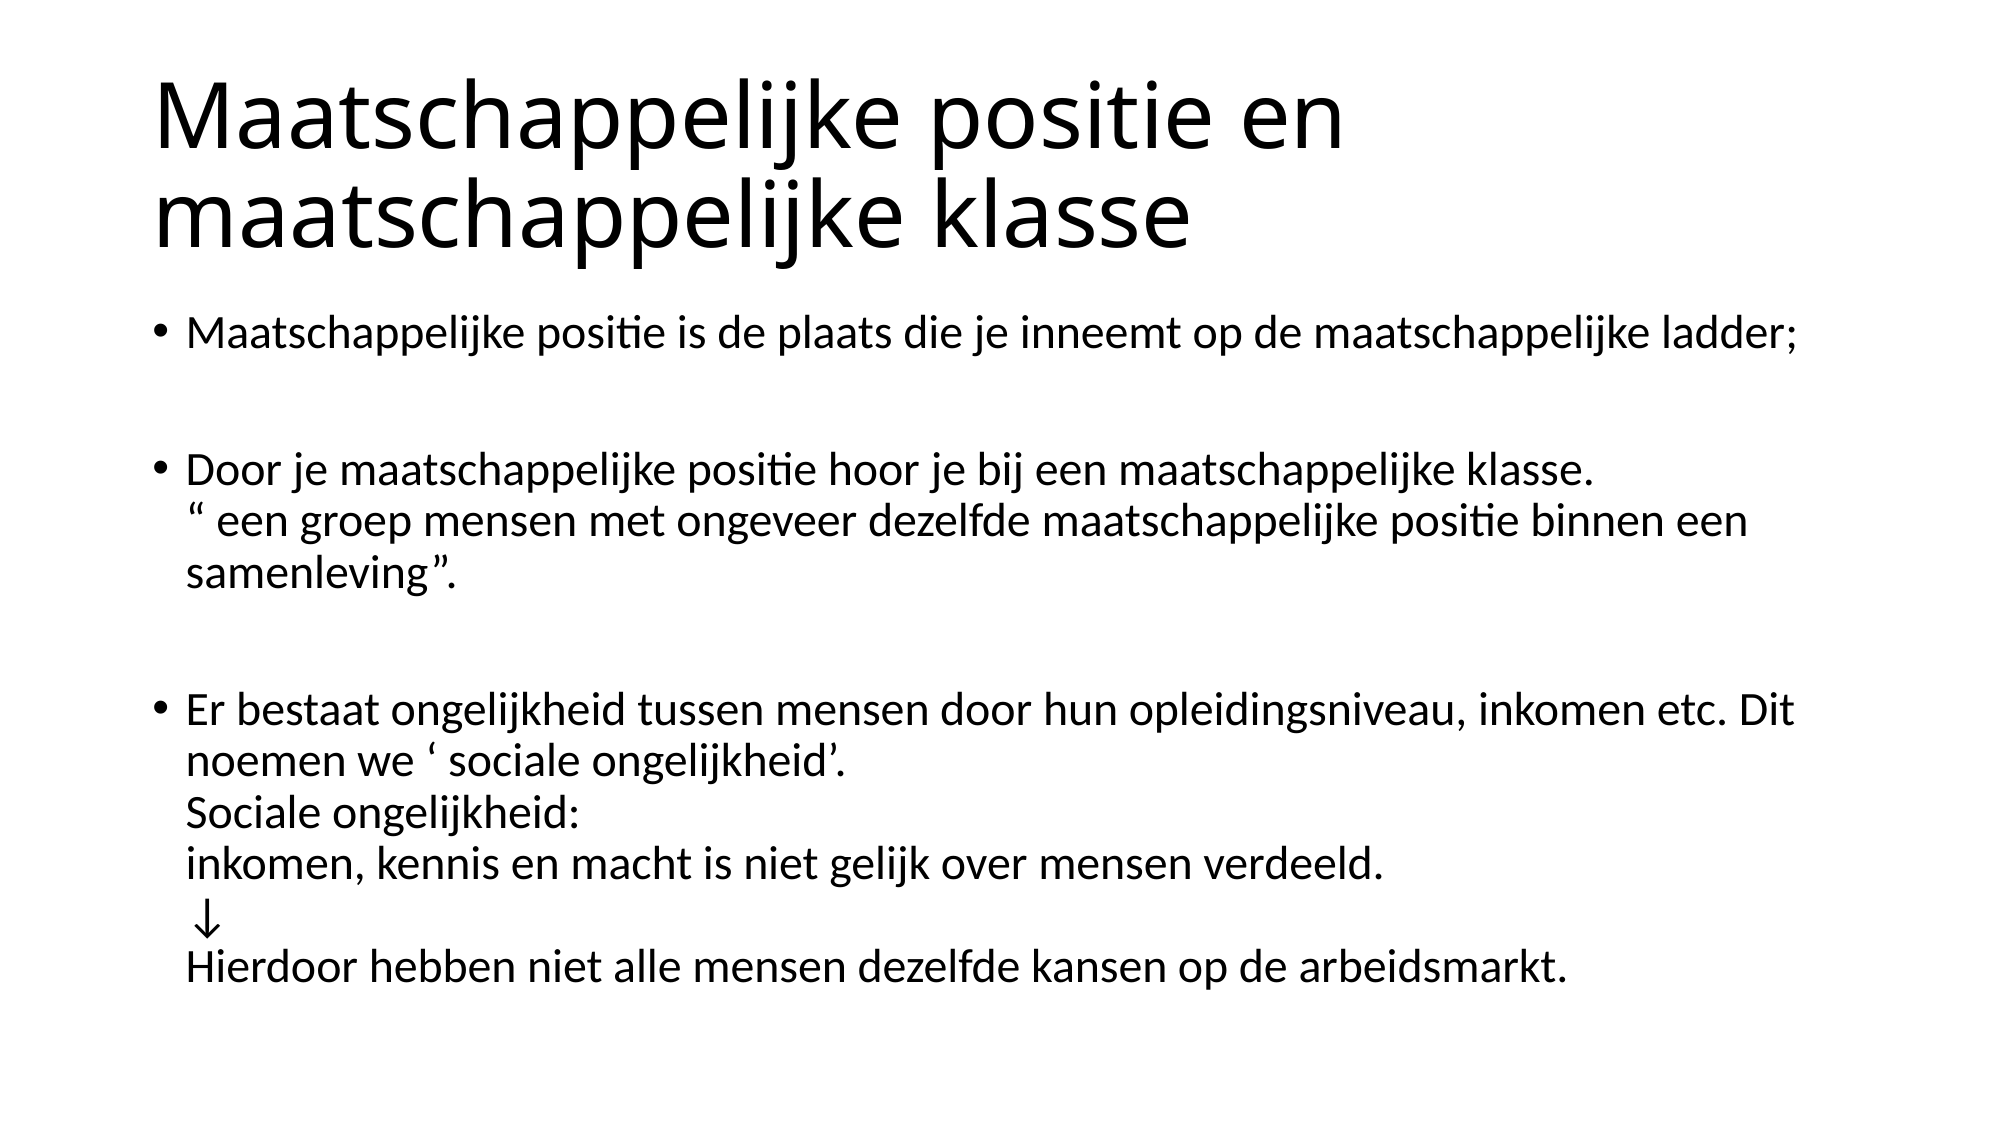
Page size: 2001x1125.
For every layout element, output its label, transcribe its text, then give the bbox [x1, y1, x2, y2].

list Maatschappelijke positie is de plaats die je inneemt op de maatschappelijke ladder; Door je maatschappelijke positie hoor je bij een maatschappelijke klasse. “ een groep mensen met ongeveer dezelfde maatschappelijke positie binnen een samenleving”. Er bestaat ongelijkheid tussen mensen door hun opleidingsniveau, inkomen etc. Dit noemen we ‘ sociale ongelijkheid’. Sociale ongelijkheid: inkomen, kennis en macht is niet gelijk over mensen verdeeld. ↓ Hierdoor hebben niet alle mensen dezelfde kansen op de arbeidsmarkt. [137, 299, 1863, 1014]
title Maatschappelijke positie en maatschappelijke klasse [137, 59, 1863, 278]
